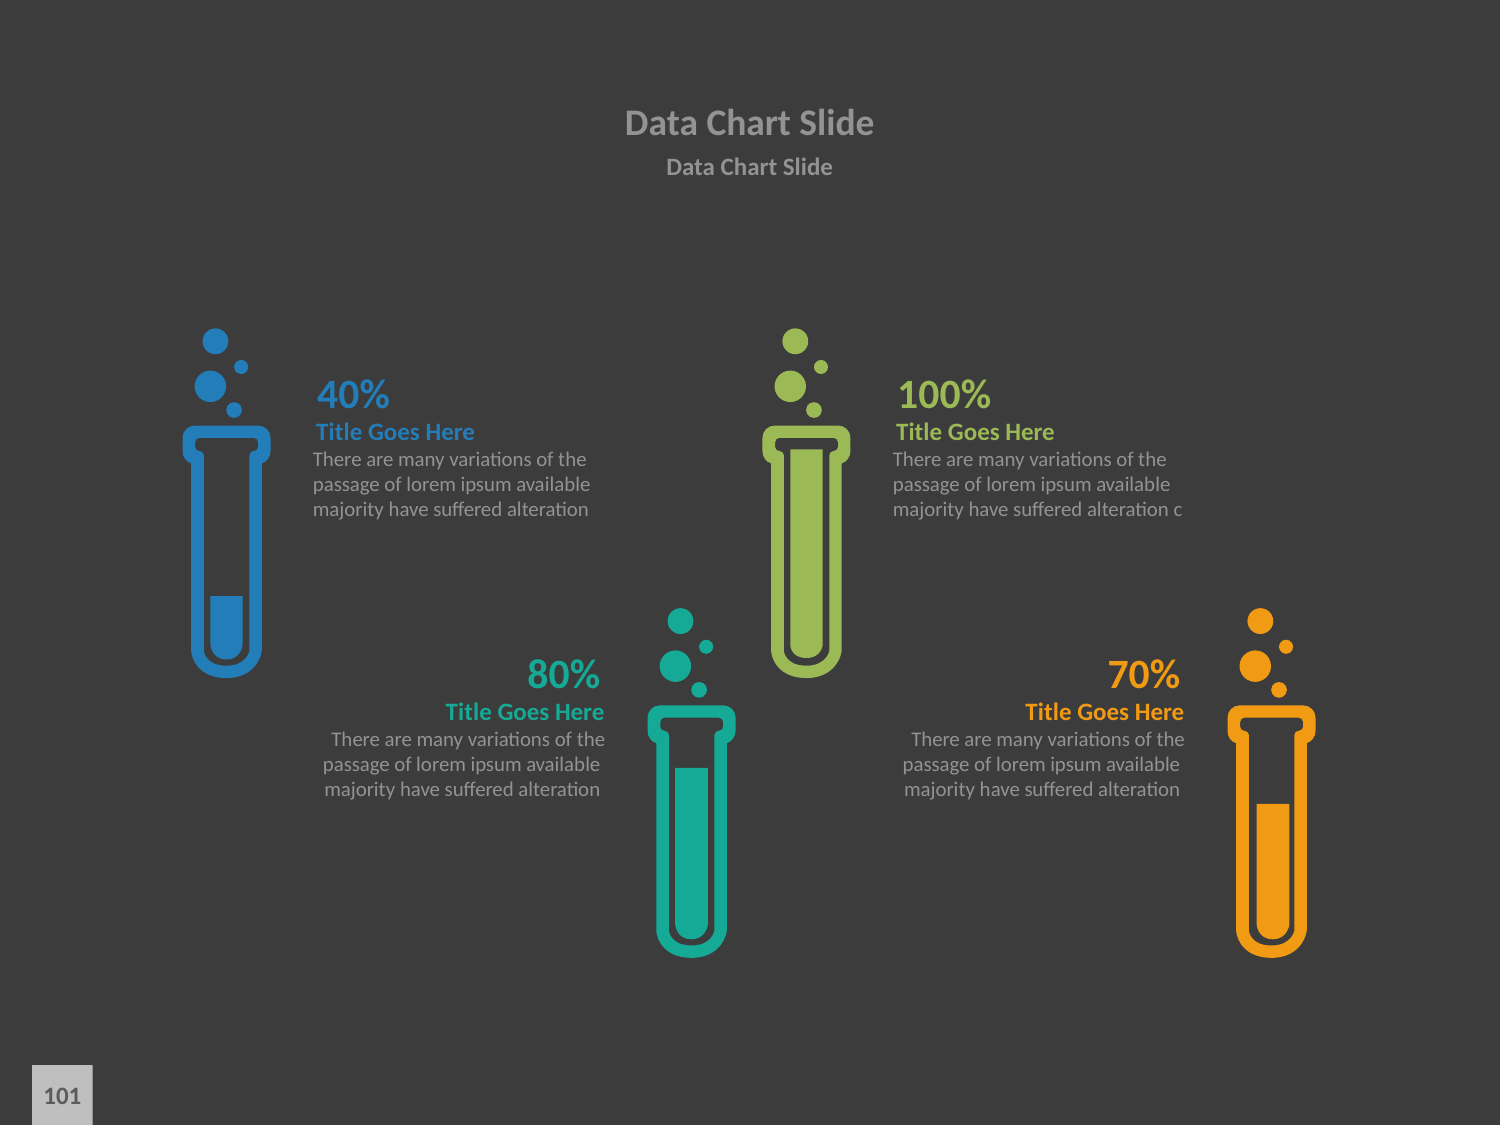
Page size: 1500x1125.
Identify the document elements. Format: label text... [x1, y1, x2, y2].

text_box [762, 328, 851, 679]
text_box 40% [302, 359, 406, 425]
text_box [892, 415, 1218, 523]
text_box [860, 695, 1186, 802]
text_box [280, 695, 606, 802]
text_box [1227, 607, 1316, 959]
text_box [312, 415, 638, 523]
list Data Chart Slide [412, 149, 1088, 183]
text_box 80% [512, 639, 616, 704]
text_box 70% [1092, 639, 1196, 704]
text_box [182, 328, 271, 679]
title Data Chart Slide [287, 91, 1213, 150]
text_box 100% [882, 359, 1007, 425]
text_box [647, 607, 736, 959]
